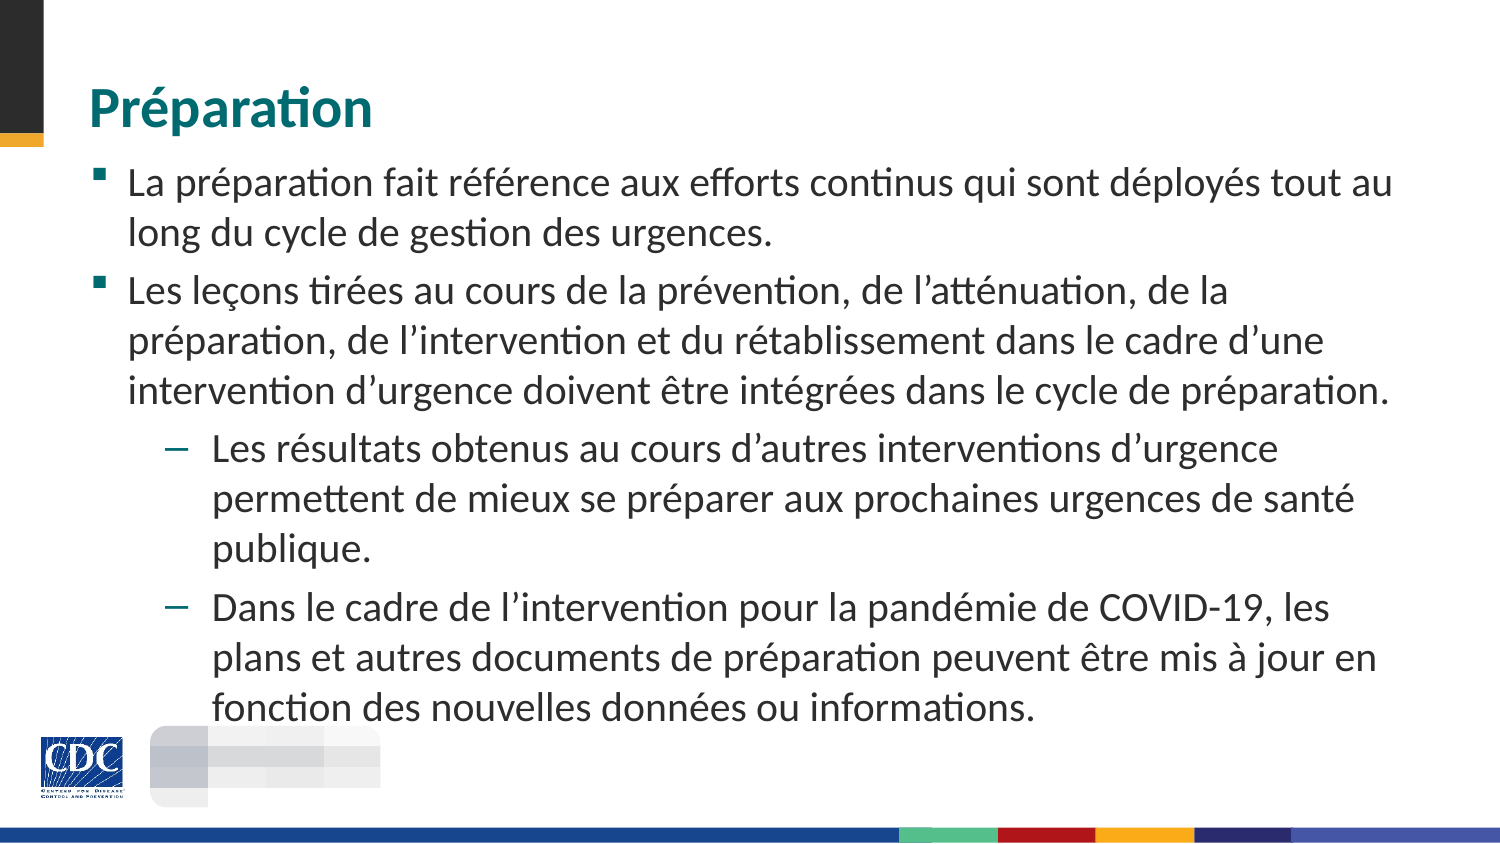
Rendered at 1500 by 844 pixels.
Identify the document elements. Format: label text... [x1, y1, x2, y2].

title Préparation [75, 33, 1425, 146]
picture [41, 737, 125, 798]
list La préparation fait référence aux efforts continus qui sont déployés tout au long du cycle de gestion des urgences. Les leçons tirées au cours de la prévention, de l’atténuation, de la préparation, de l’intervention et du rétablissement dans le cadre d’une intervention d’urgence doivent être intégrées dans le cycle de préparation. Les résultats obtenus au cours d’autres interventions d’urgence permettent de mieux se préparer aux prochaines urgences de santé publique. Dans le cadre de l’intervention pour la pandémie de COVID-19, les plans et autres documents de préparation peuvent être mis à jour en fonction des nouvelles données ou informations. [75, 146, 1442, 738]
